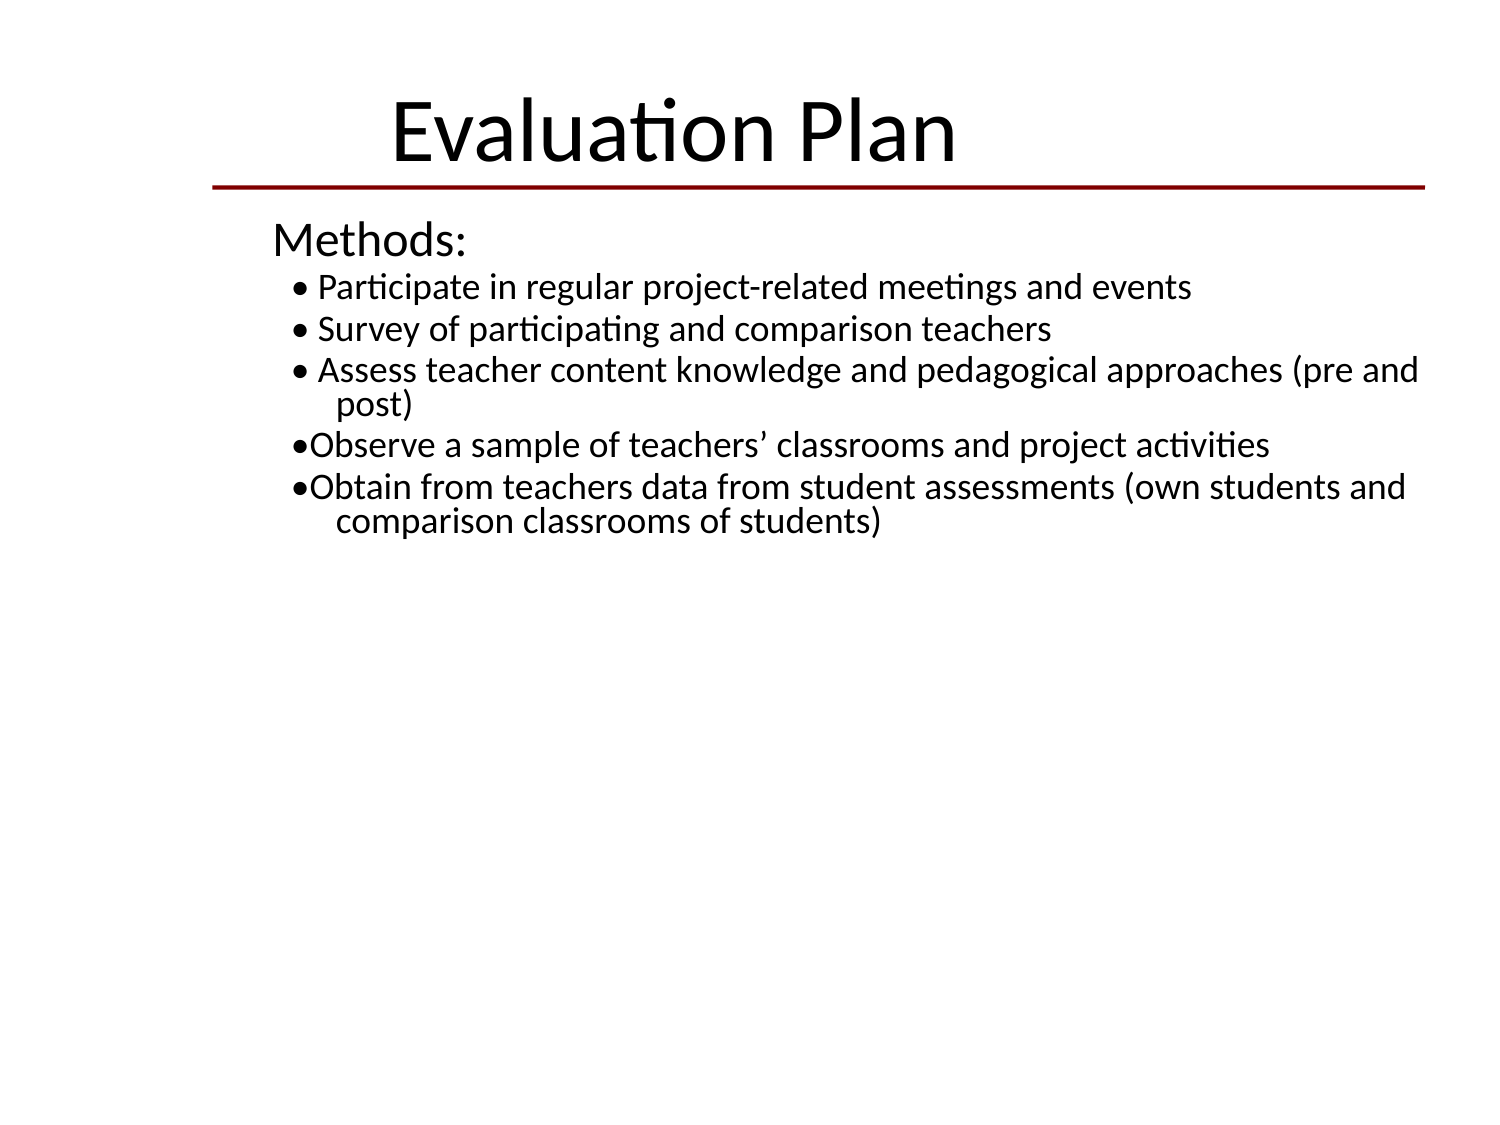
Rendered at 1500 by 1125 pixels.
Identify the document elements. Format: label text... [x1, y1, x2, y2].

title Evaluation Plan [0, 45, 1350, 233]
list Methods: • Participate in regular project-related meetings and events • Survey of participating and comparison teachers • Assess teacher content knowledge and pedagogical approaches (pre and post) •Observe a sample of teachers’ classrooms and project activities •Obtain from teachers data from student assessments (own students and comparison classrooms of students) [237, 212, 1500, 1075]
